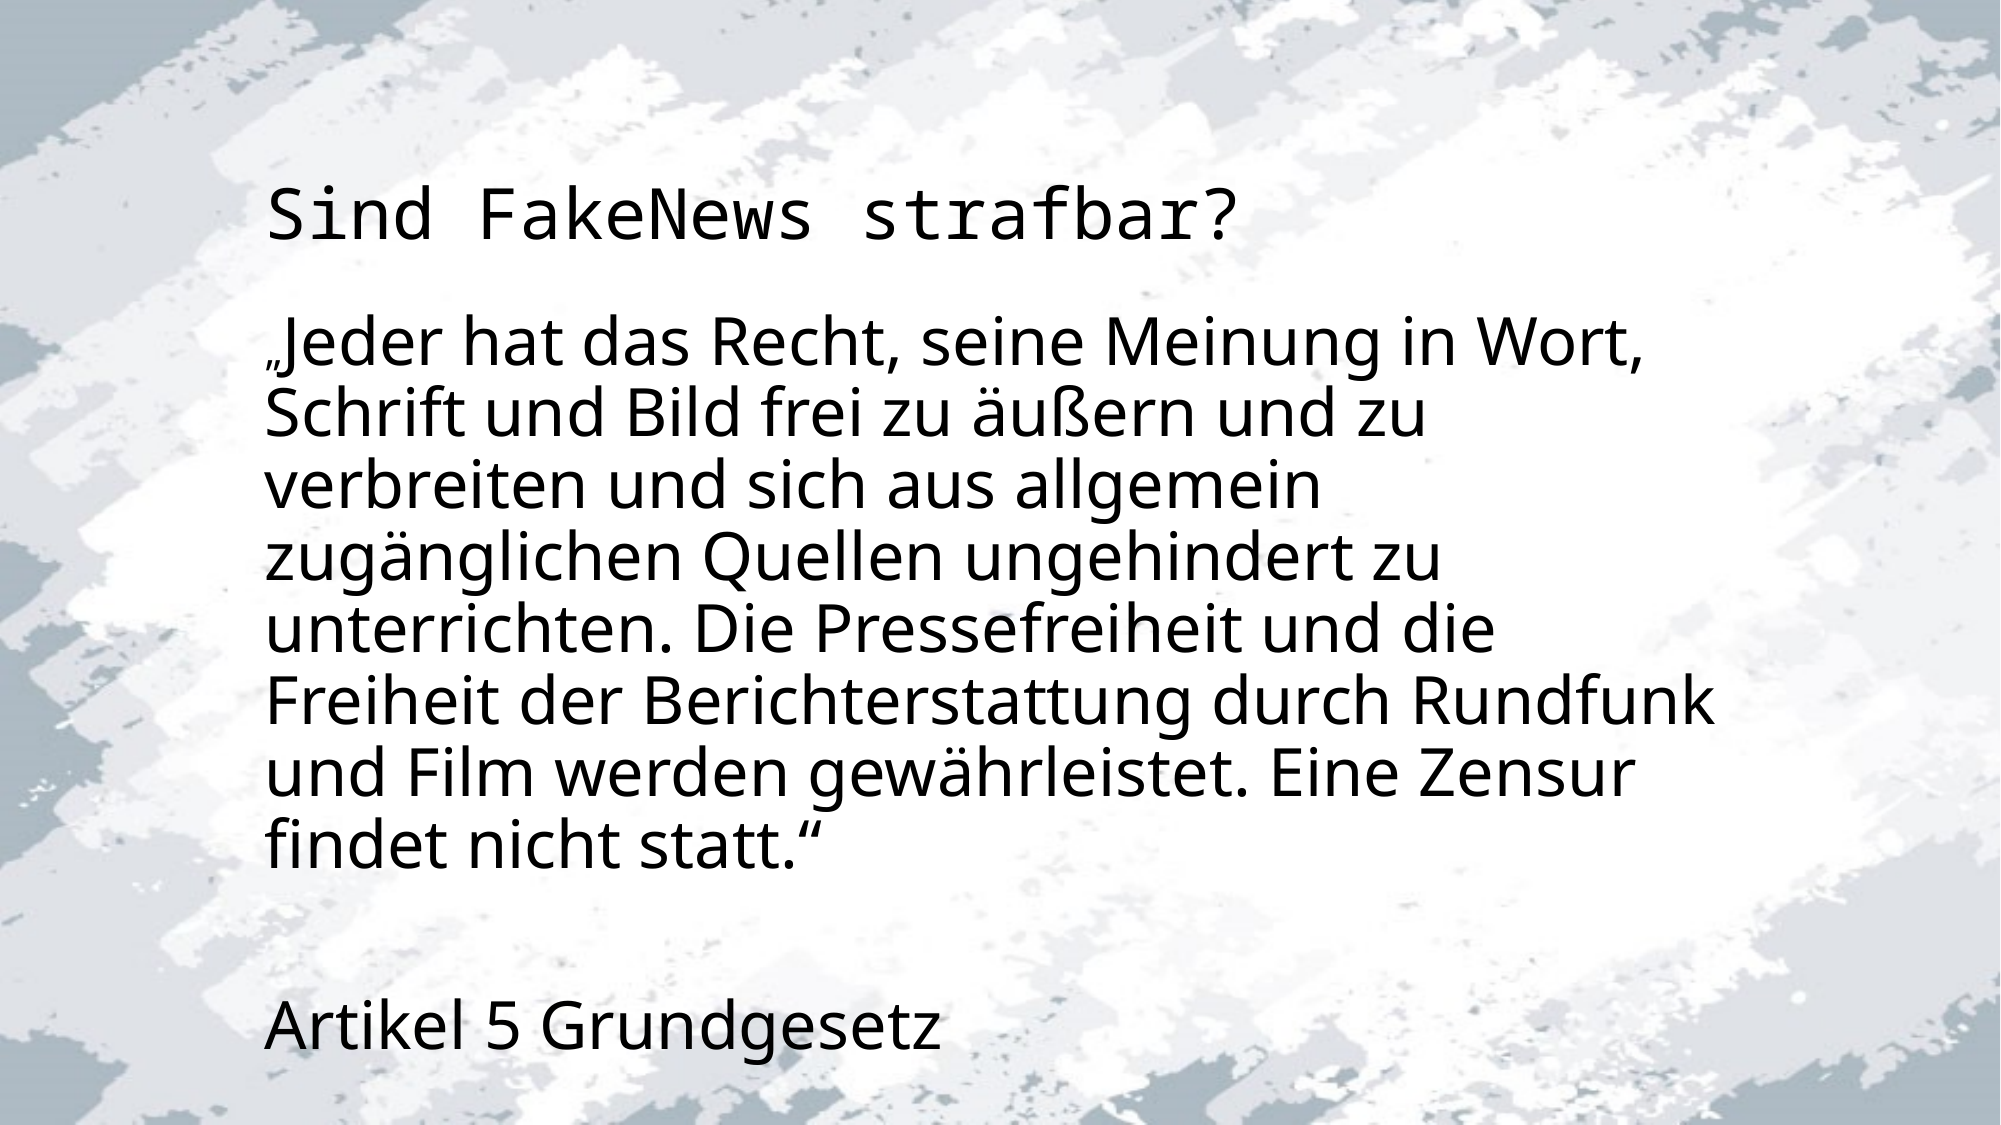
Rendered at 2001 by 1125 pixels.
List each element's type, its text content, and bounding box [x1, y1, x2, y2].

title Sind FakeNews strafbar? [249, 75, 1750, 263]
picture [0, 0, 2001, 1125]
list „Jeder hat das Recht, seine Meinung in Wort, Schrift und Bild frei zu äußern und zu verbreiten und sich aus allgemein zugänglichen Quellen ungehindert zu unterrichten. Die Pressefreiheit und die Freiheit der Berichterstattung durch Rundfunk und Film werden gewährleistet. Eine Zensur findet nicht statt.“ Artikel 5 Grundgesetz [249, 299, 1750, 1000]
